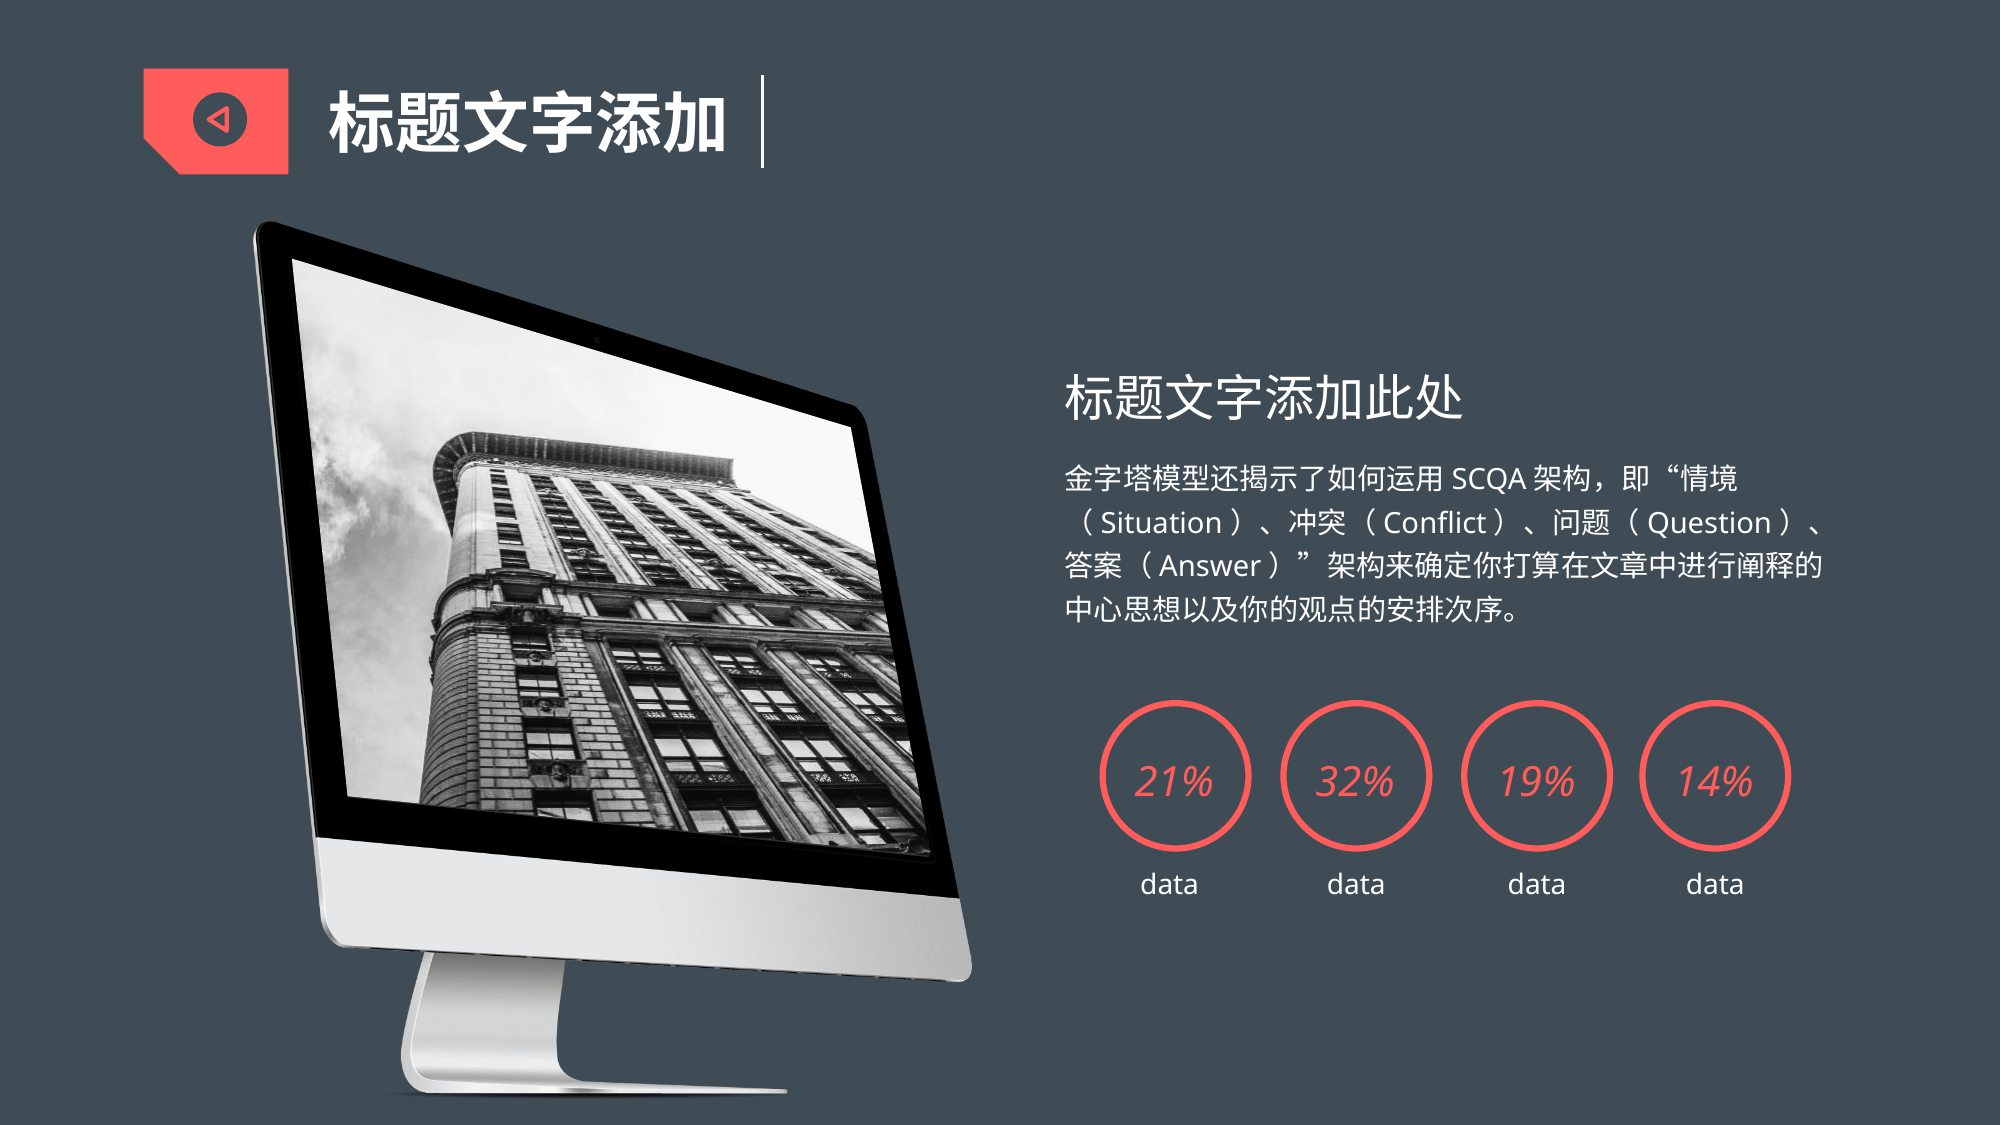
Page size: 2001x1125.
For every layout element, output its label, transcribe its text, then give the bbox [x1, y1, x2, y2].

picture [291, 258, 932, 856]
text_box data [1284, 858, 1429, 908]
text_box [1464, 703, 1611, 849]
text_box 19% [1491, 750, 1580, 809]
text_box 21% [1130, 750, 1219, 809]
text_box 32% [1311, 750, 1399, 809]
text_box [1049, 350, 1857, 633]
text_box [1642, 703, 1789, 849]
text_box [253, 221, 972, 1099]
text_box [1283, 703, 1430, 849]
text_box 14% [1670, 750, 1758, 809]
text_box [143, 68, 763, 175]
text_box data [1465, 858, 1609, 908]
text_box data [1097, 858, 1242, 908]
text_box [1102, 703, 1249, 849]
text_box data [1643, 858, 1788, 908]
